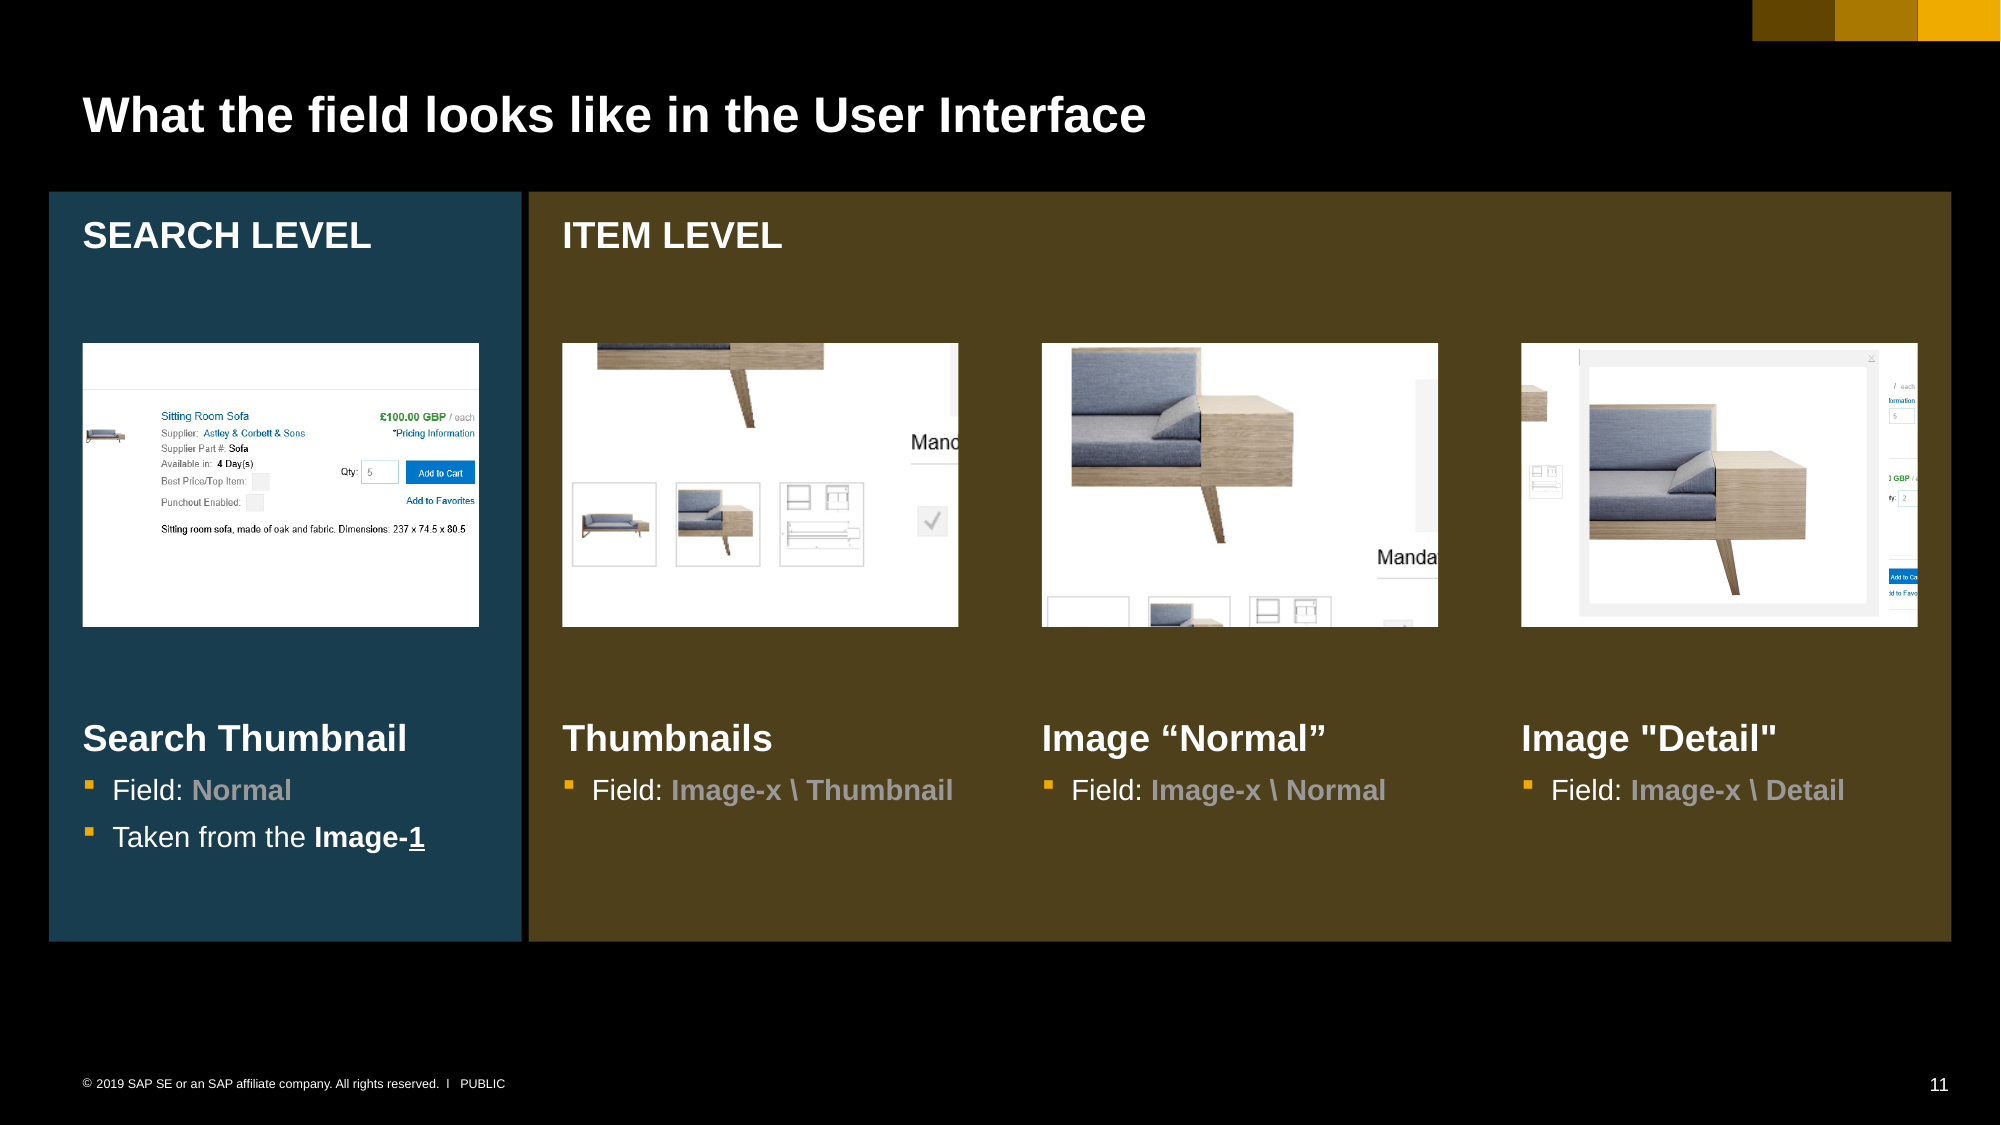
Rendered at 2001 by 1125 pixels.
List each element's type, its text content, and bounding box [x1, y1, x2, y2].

title What the field looks like in the User Interface [82, 82, 1918, 144]
text_box ITEM LEVEL [562, 211, 917, 257]
list Thumbnails Field: Image-x \ Thumbnail [562, 713, 973, 934]
text_box SEARCH LEVEL [82, 211, 437, 257]
list Image “Normal” Field: Image-x \ Normal [1041, 713, 1439, 934]
text_box [48, 191, 522, 942]
list Search Thumbnail Field: Normal Taken from the Image-1 [82, 713, 479, 934]
picture [82, 342, 480, 627]
text_box [528, 191, 1952, 942]
picture [561, 342, 959, 627]
picture [1521, 342, 1918, 627]
picture [1041, 342, 1439, 627]
list Image "Detail" Field: Image-x \ Detail [1521, 713, 1918, 934]
